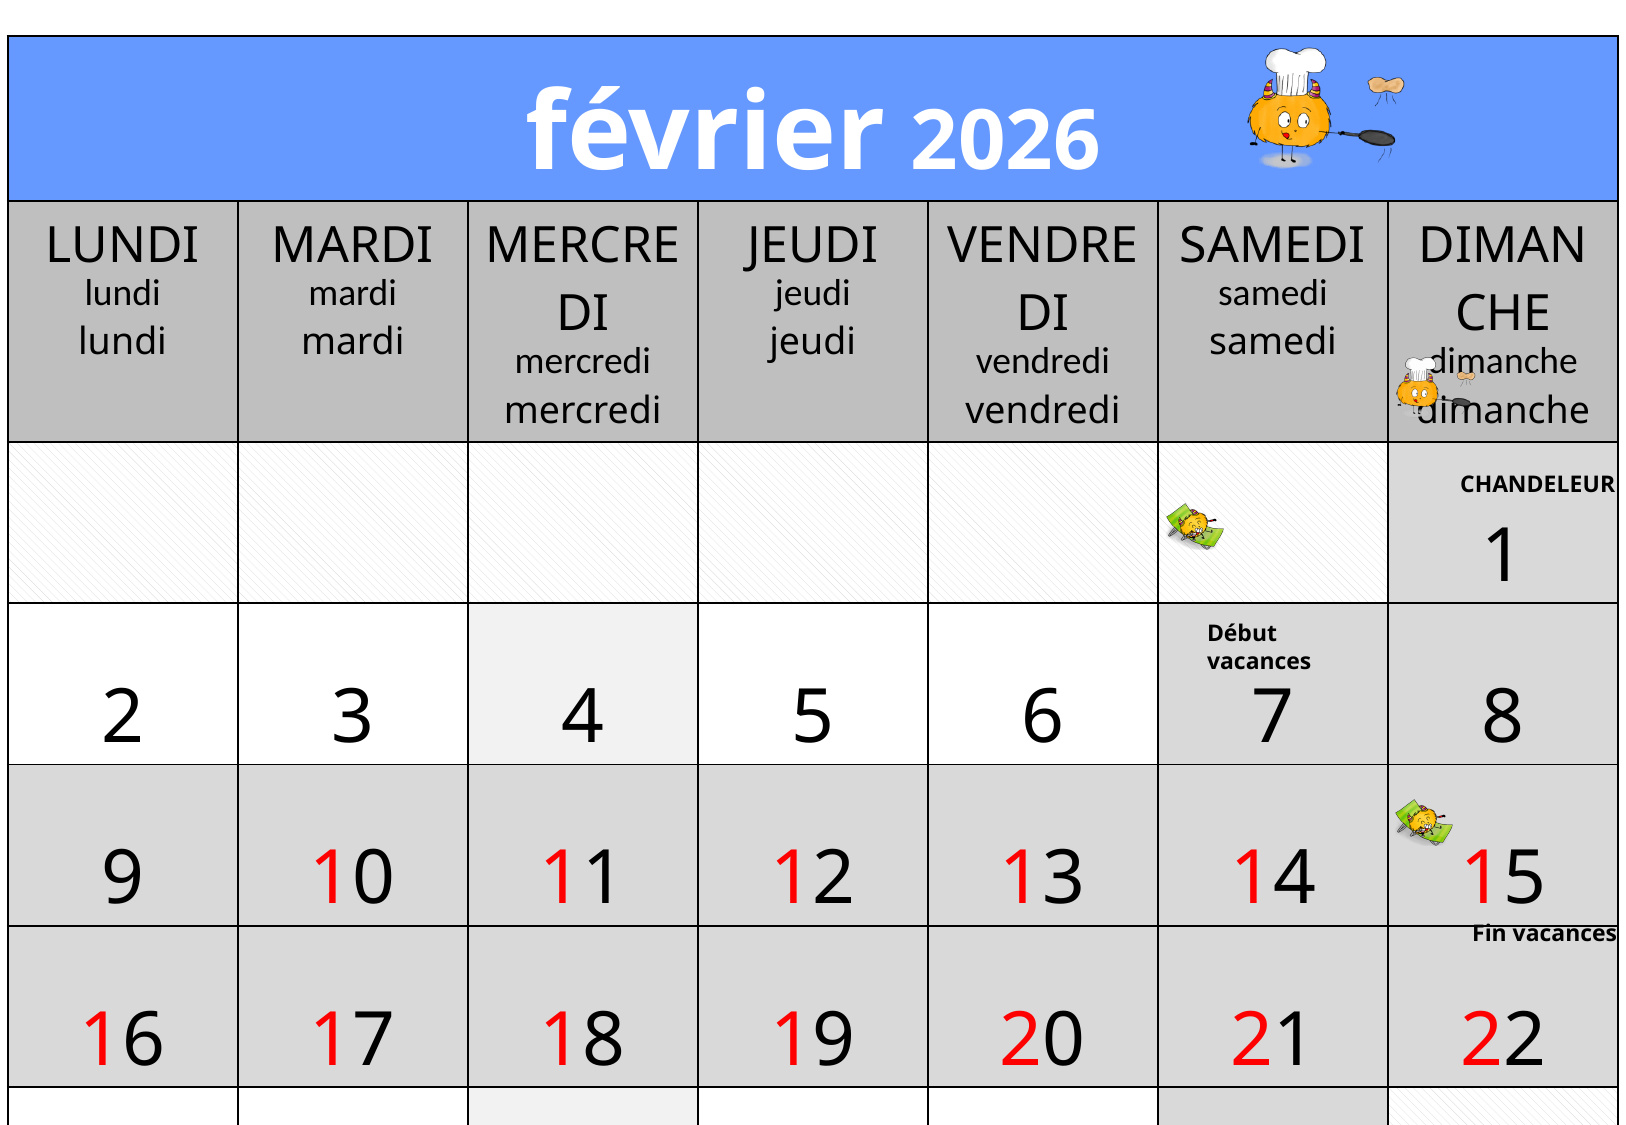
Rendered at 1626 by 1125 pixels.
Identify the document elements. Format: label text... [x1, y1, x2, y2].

table_cell 10 [239, 765, 467, 925]
table_cell 13 [929, 765, 1157, 925]
table_cell [929, 443, 1157, 602]
table_cell 15 [1389, 765, 1617, 925]
text_box Début vacances [1192, 611, 1398, 682]
table_cell 17 [239, 927, 467, 1086]
table_cell [1389, 1088, 1617, 1125]
table_cell [239, 443, 467, 602]
table_cell 5 [699, 604, 927, 764]
table_cell 6 [929, 604, 1157, 764]
table_header février 2026 [9, 37, 1617, 200]
table_cell 1 [1389, 443, 1617, 602]
text_box Fin vacances [1457, 911, 1625, 954]
table_cell 9 [9, 765, 237, 925]
table_cell 22 [1389, 927, 1617, 1086]
table_cell MERCREDI mercredi mercredi [469, 202, 697, 441]
table_cell 24 [239, 1088, 467, 1125]
table_cell LUNDI lundi lundi [9, 202, 237, 441]
table_cell 11 [469, 765, 697, 925]
picture [1395, 798, 1454, 846]
table_cell 28 [1159, 1088, 1387, 1125]
table_cell 27 [929, 1088, 1157, 1125]
table_cell [469, 443, 697, 602]
table_cell 18 [469, 927, 697, 1086]
table_cell 3 [239, 604, 467, 764]
picture [1241, 31, 1410, 172]
table_cell 19 [699, 927, 927, 1086]
table_cell 20 [929, 927, 1157, 1086]
table_cell DIMANCHE dimanche dimanche [1389, 202, 1617, 441]
picture [1393, 349, 1479, 420]
table_cell 26 [699, 1088, 927, 1125]
table_cell 4 [469, 604, 697, 764]
table_cell 8 [1389, 604, 1617, 764]
table_cell 21 [1159, 927, 1387, 1086]
table_cell [9, 443, 237, 602]
table_cell 14 [1159, 765, 1387, 925]
table_cell VENDREDI vendredi vendredi [929, 202, 1157, 441]
table_cell 7 [1159, 604, 1387, 764]
table_cell MARDI mardi mardi [239, 202, 467, 441]
table_cell [699, 443, 927, 602]
table_cell [1159, 443, 1387, 602]
text_box CHANDELEUR [1438, 462, 1625, 505]
table_cell 12 [699, 765, 927, 925]
table_cell JEUDI jeudi jeudi [699, 202, 927, 441]
table_cell 2 [9, 604, 237, 764]
table_cell 25 [469, 1088, 697, 1125]
table_cell SAMEDI samedi samedi [1159, 202, 1387, 441]
table_cell 23 [9, 1088, 237, 1125]
table_cell 16 [9, 927, 237, 1086]
picture [1166, 503, 1224, 550]
